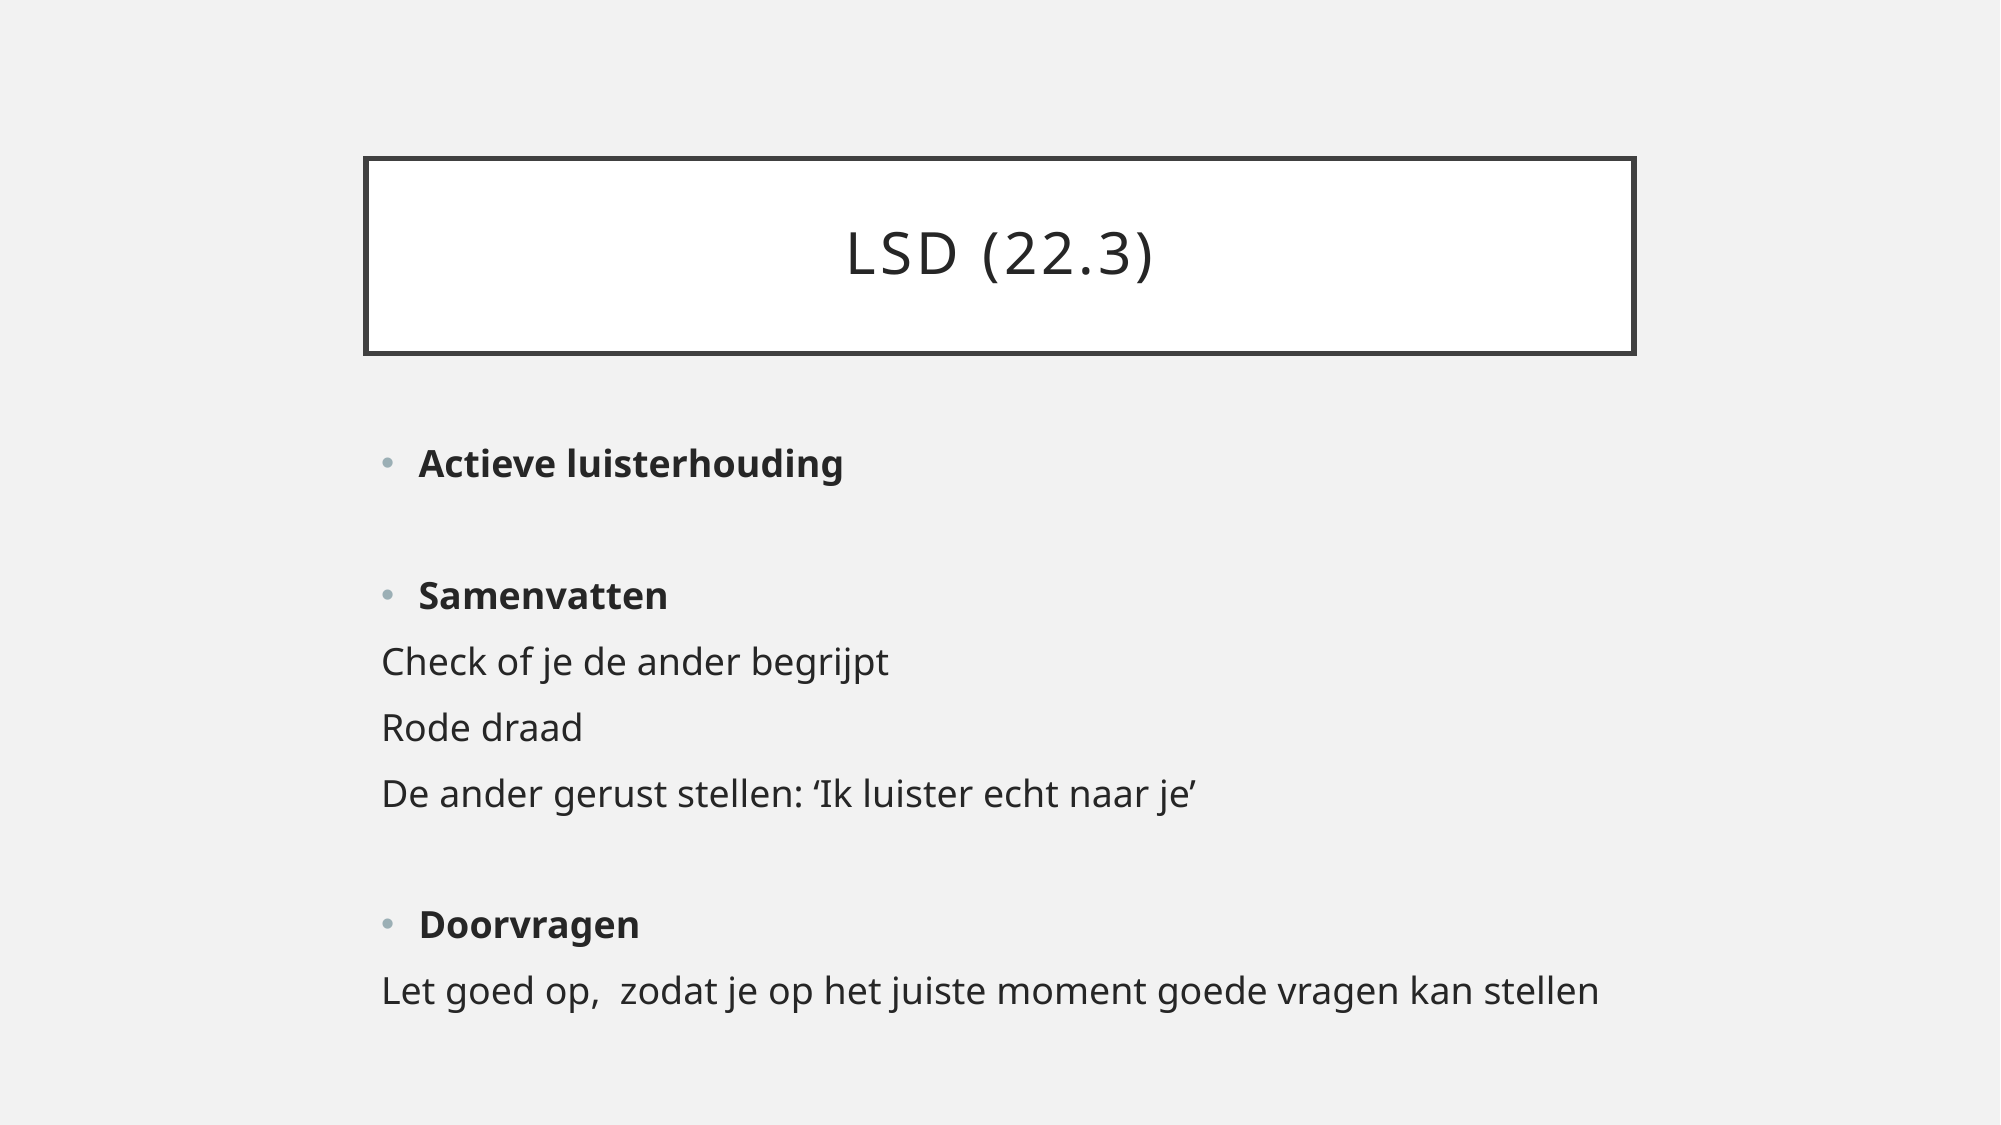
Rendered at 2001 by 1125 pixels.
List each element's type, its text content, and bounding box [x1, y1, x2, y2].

list Actieve luisterhouding Samenvatten Check of je de ander begrijpt Rode draad De ander gerust stellen: ‘Ik luister echt naar je’ Doorvragen Let goed op, zodat je op het juiste moment goede vragen kan stellen [366, 432, 1634, 1068]
title LSD (22.3) [363, 156, 1637, 356]
